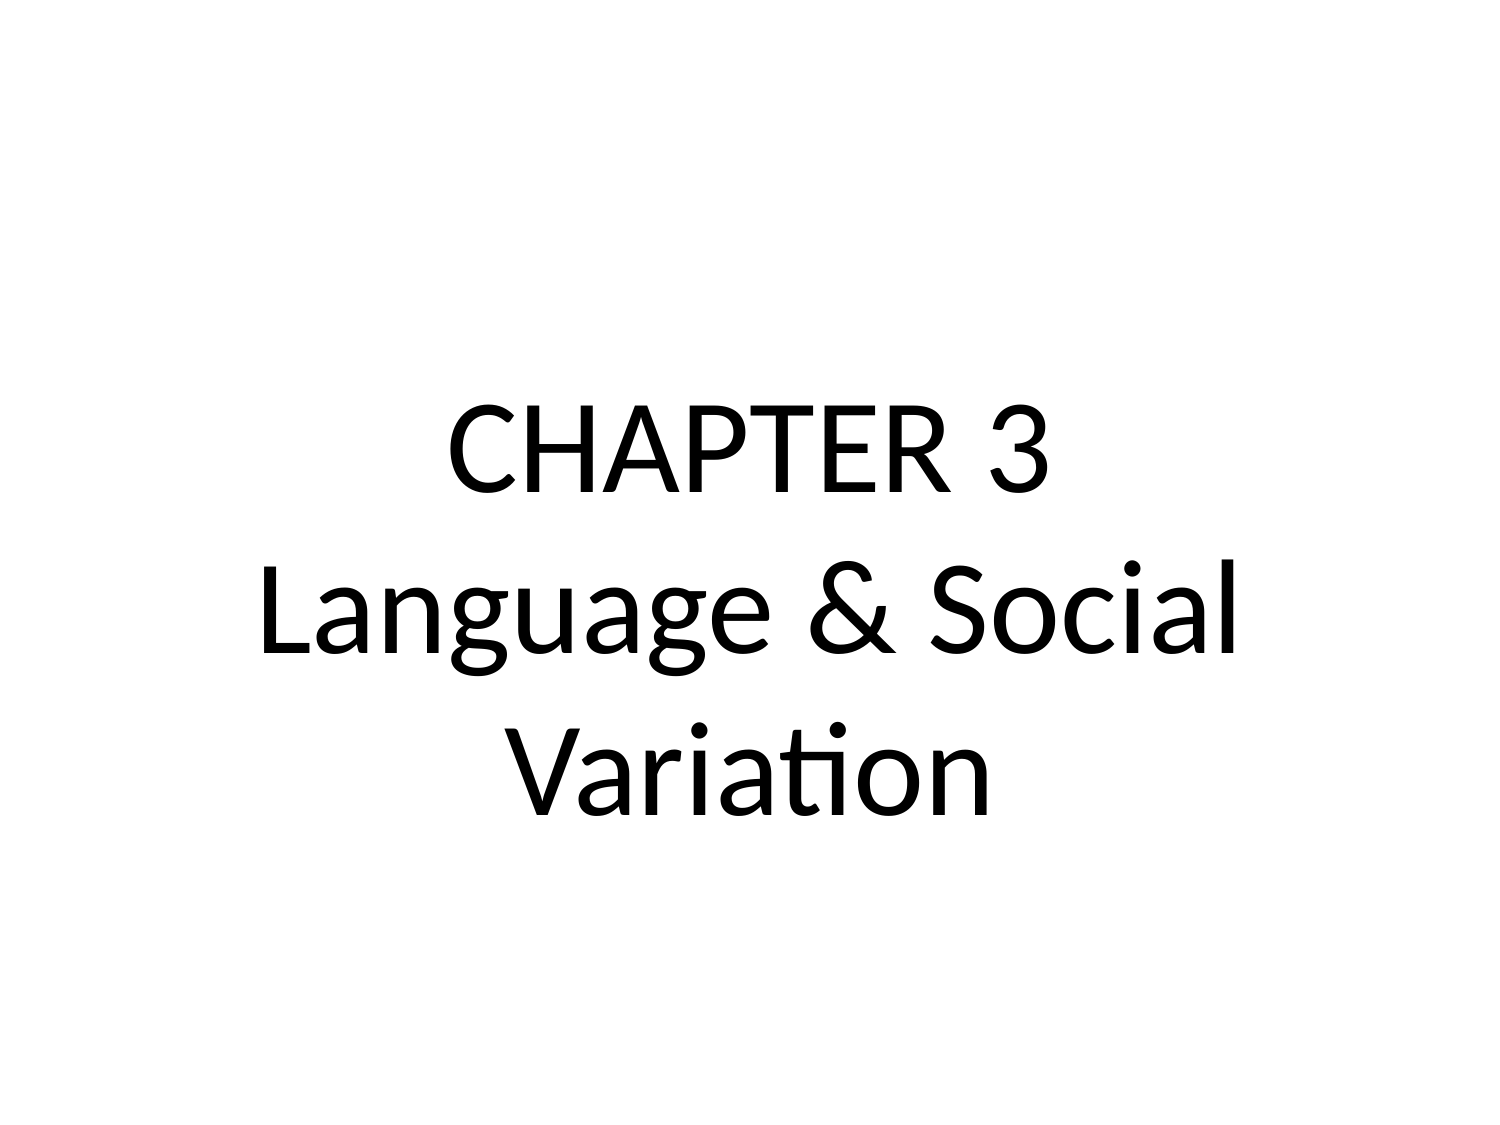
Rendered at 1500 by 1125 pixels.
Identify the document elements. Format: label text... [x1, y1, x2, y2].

title CHAPTER 3 Language & Social Variation [112, 349, 1388, 850]
